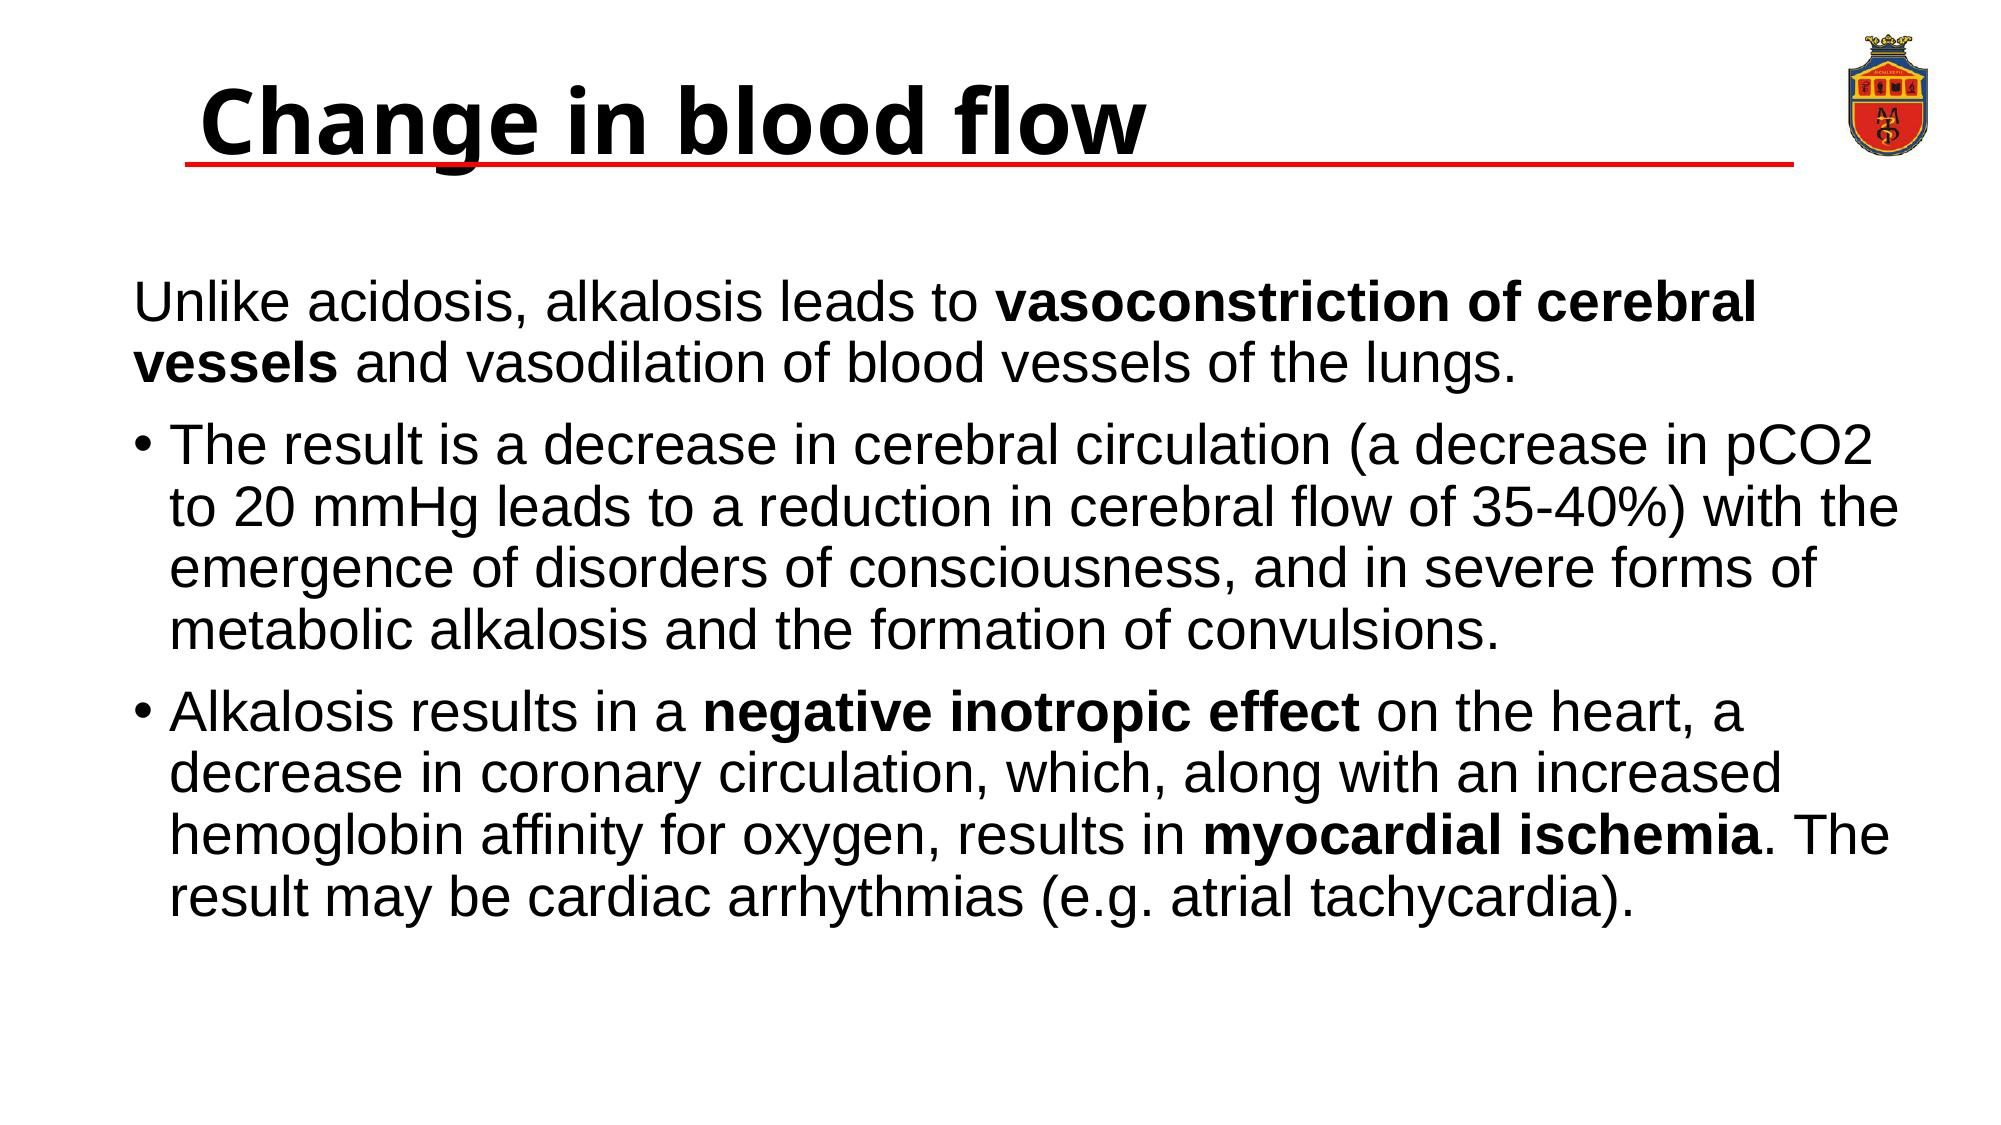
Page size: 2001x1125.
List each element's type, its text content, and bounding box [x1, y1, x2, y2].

picture [1794, 16, 1969, 189]
list Unlike acidosis, alkalosis leads to vasoconstriction of cerebral vessels and vasodilation of blood vessels of the lungs. The result is a decrease in cerebral circulation (a decrease in pCO2 to 20 mmHg leads to a reduction in cerebral flow of 35-40%) with the emergence of disorders of consciousness, and in severe forms of metabolic alkalosis and the formation of convulsions. Alkalosis results in a negative inotropic effect on the heart, a decrease in coronary circulation, which, along with an increased hemoglobin affinity for oxygen, results in myocardial ischemia. The result may be cardiac arrhythmias (e.g. atrial tachycardia). [118, 264, 1935, 940]
title Change in blood flow [183, 56, 1794, 182]
